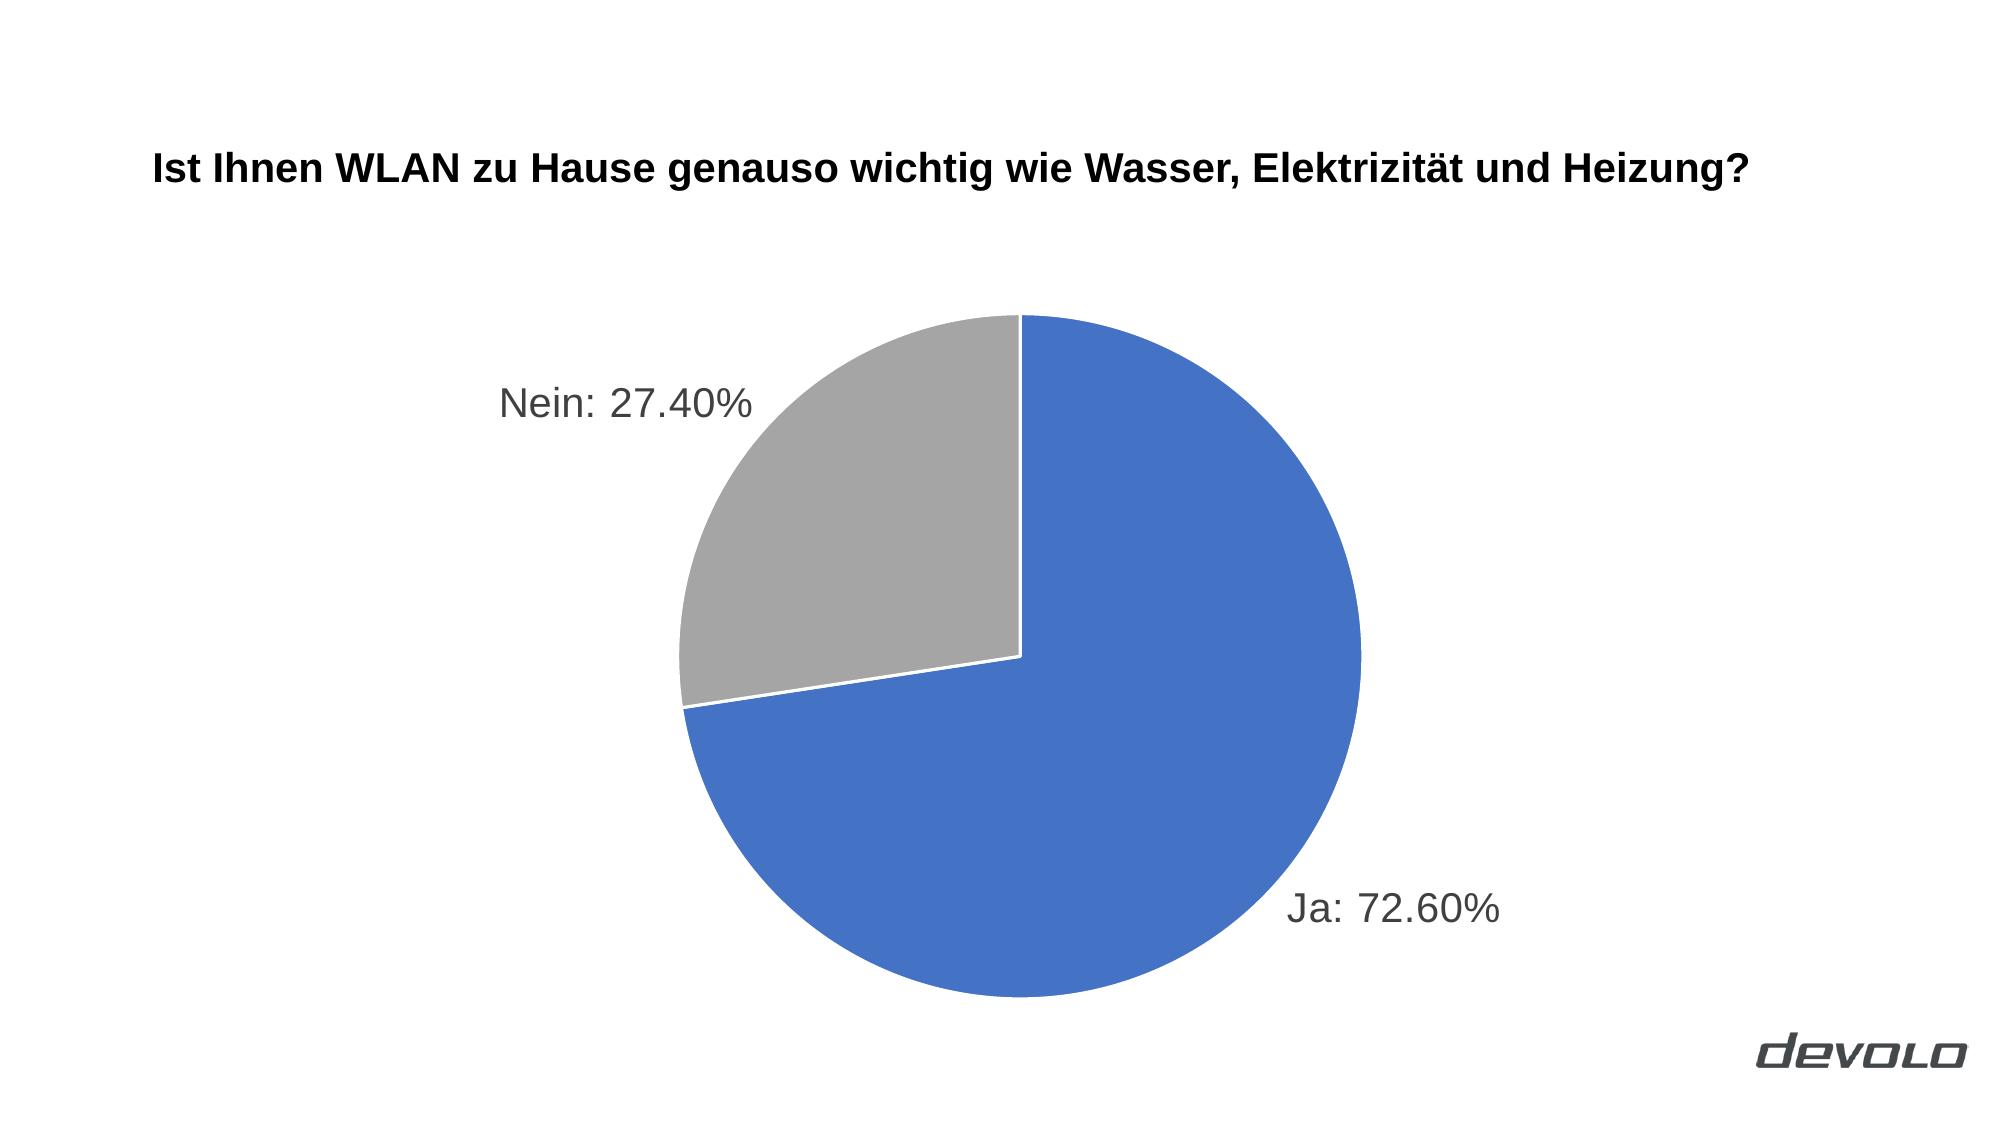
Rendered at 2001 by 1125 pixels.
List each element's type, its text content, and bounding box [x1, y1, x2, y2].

picture [1723, 986, 2000, 1125]
chart [137, 299, 1863, 1014]
title Ist Ihnen WLAN zu Hause genauso wichtig wie Wasser, Elektrizität und Heizung? [137, 59, 1863, 278]
